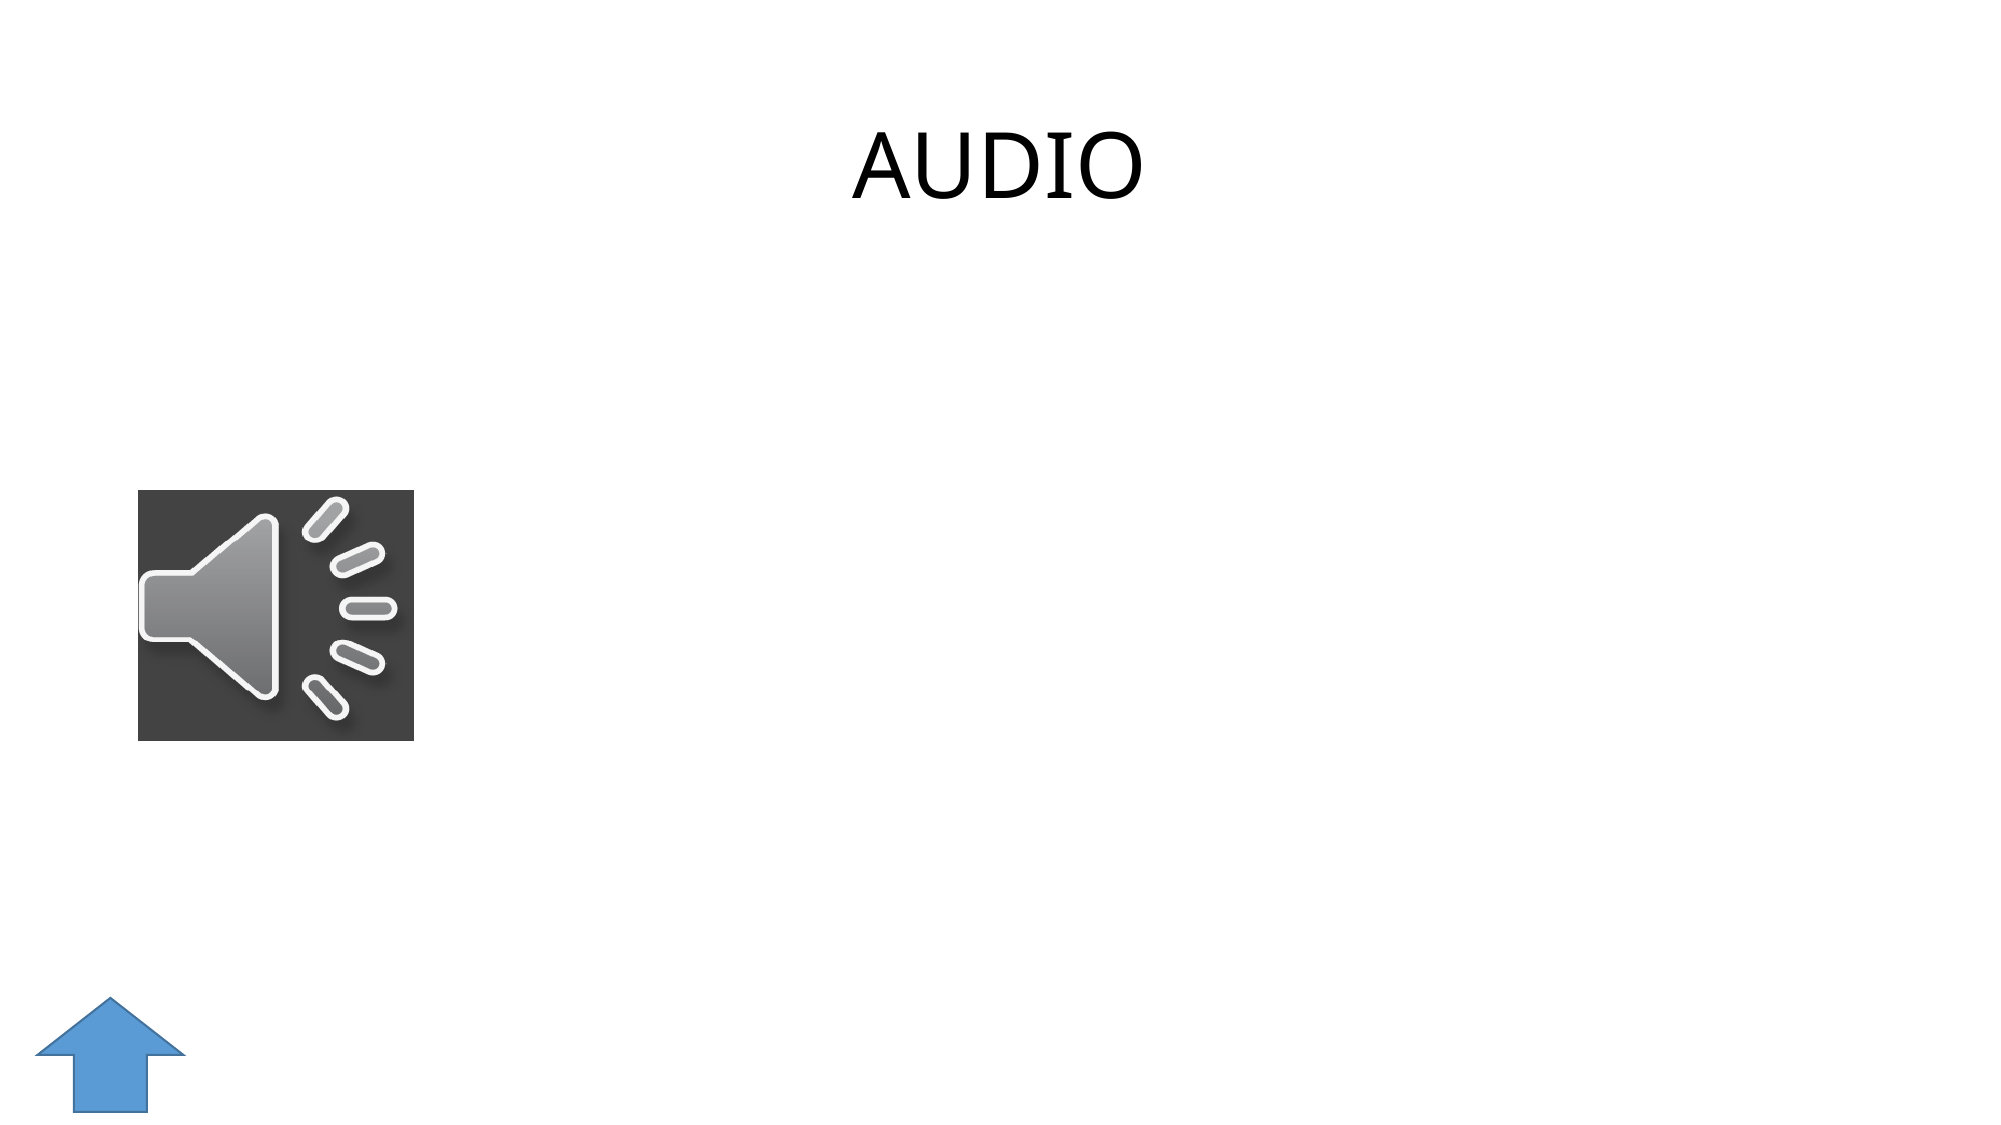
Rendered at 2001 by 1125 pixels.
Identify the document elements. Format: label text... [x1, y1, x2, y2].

title AUDIO [137, 59, 1863, 278]
text_box [34, 996, 187, 1113]
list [137, 489, 415, 742]
